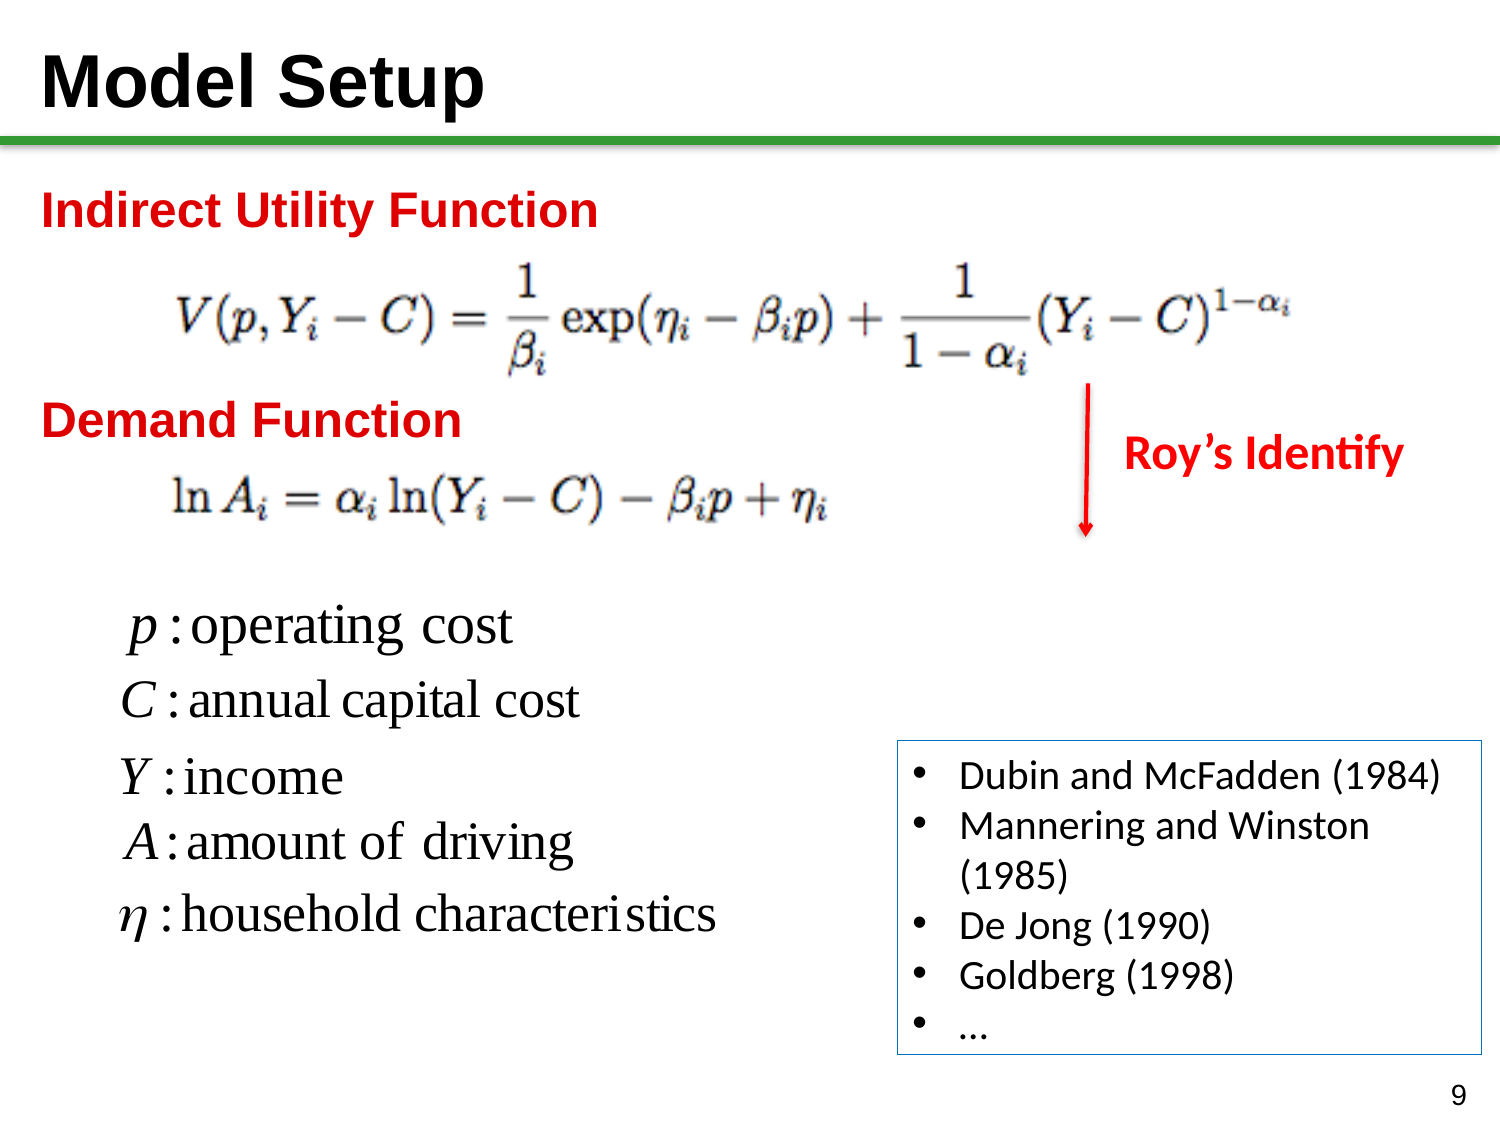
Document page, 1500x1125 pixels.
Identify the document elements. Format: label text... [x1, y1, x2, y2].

picture [148, 258, 1323, 384]
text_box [112, 590, 525, 667]
text_box Roy’s Identify [1109, 411, 1427, 487]
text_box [1085, 383, 1089, 538]
text_box Dubin and McFadden (1984) Mannering and Winston (1985) De Jong (1990) Goldberg (1998) … [897, 740, 1482, 1055]
text_box [0, 136, 1500, 145]
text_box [112, 744, 353, 808]
title Model Setup [25, 18, 1483, 134]
subtitle Indirect Utility Function Demand Function [25, 169, 1483, 948]
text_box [112, 809, 588, 881]
slide_number 9 [1390, 1063, 1482, 1124]
picture [148, 460, 841, 538]
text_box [112, 667, 592, 741]
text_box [112, 881, 732, 955]
